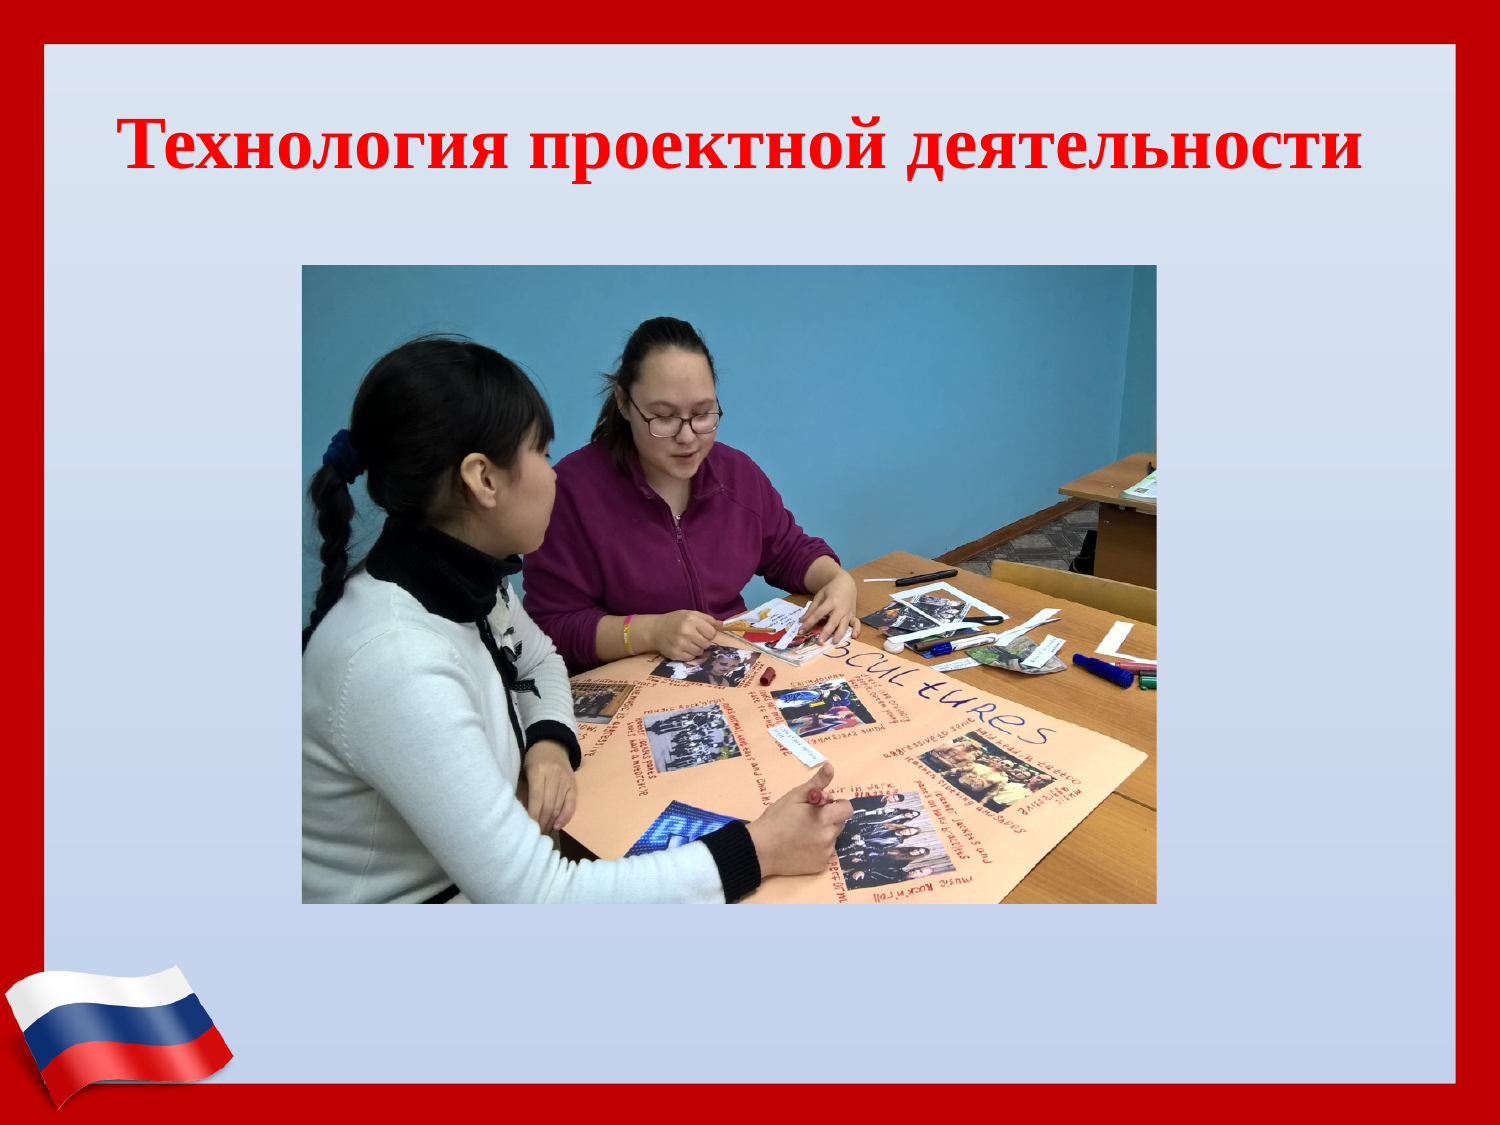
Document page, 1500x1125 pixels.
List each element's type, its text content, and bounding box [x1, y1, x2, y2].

title Технология проектной деятельности [74, 44, 1426, 233]
picture [0, 906, 237, 1125]
picture [301, 265, 1157, 904]
